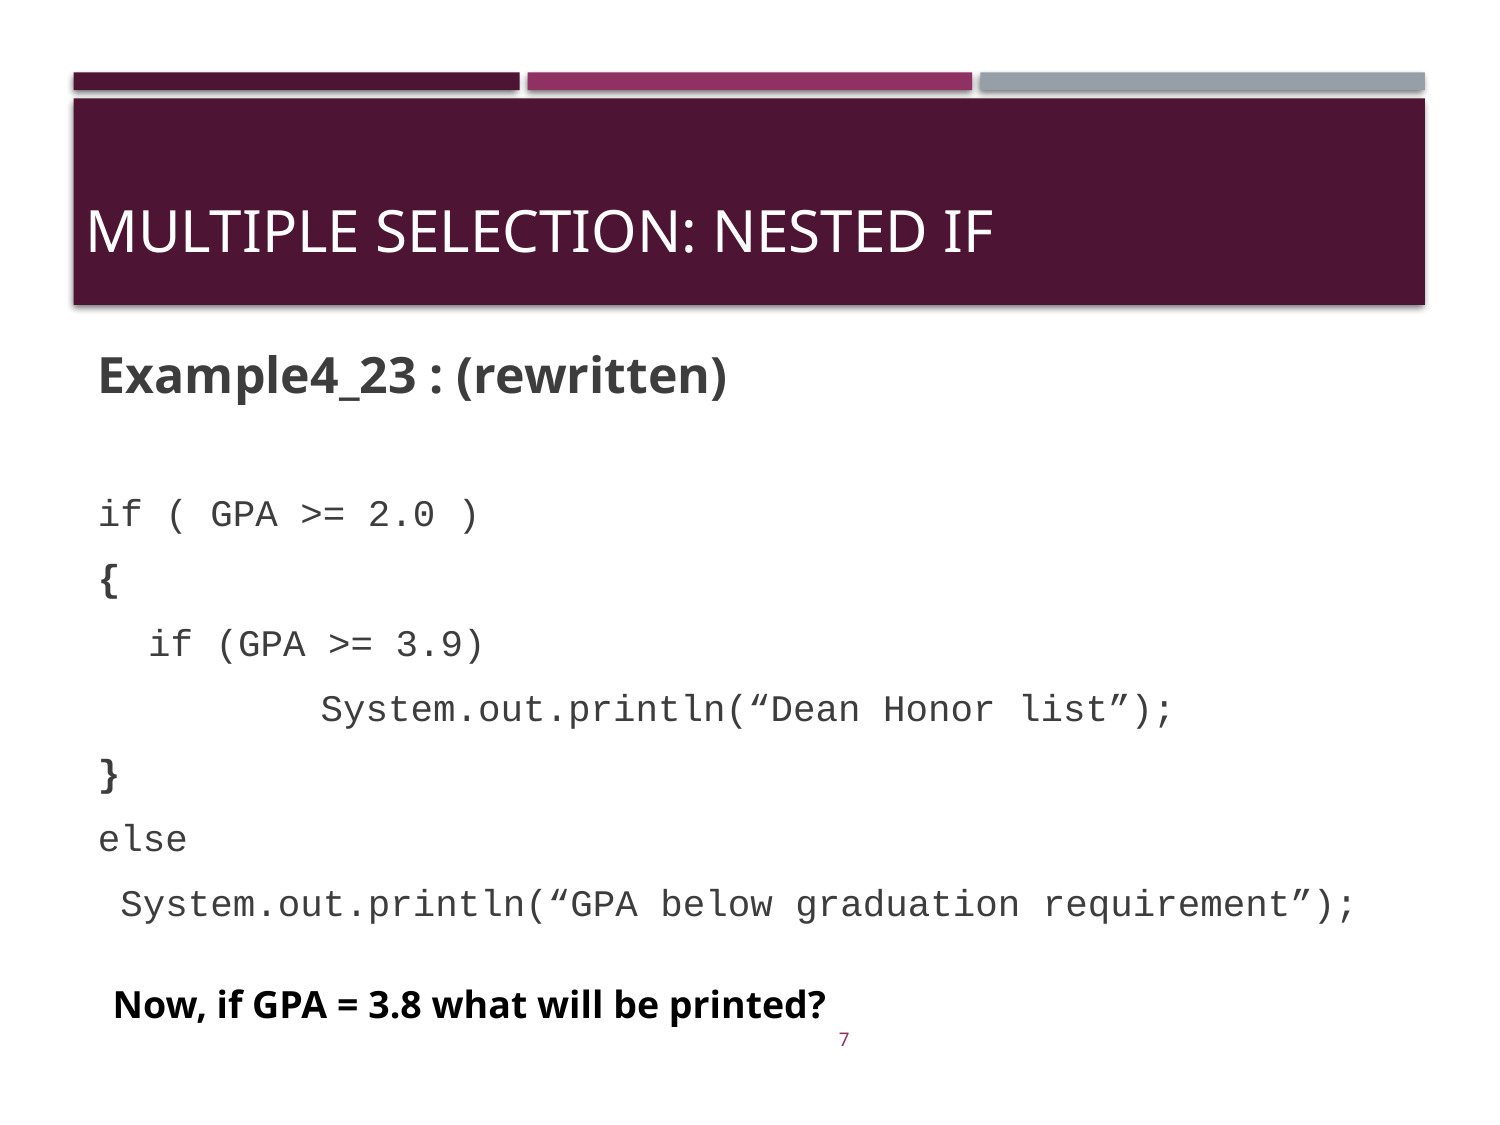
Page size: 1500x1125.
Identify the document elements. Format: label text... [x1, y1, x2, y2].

list Example4_23 : (rewritten) if ( GPA >= 2.0 ) { if (GPA >= 3.9) System.out.println(“Dean Honor list”); } else System.out.println(“GPA below graduation requirement”); [82, 246, 1471, 1022]
slide_number 7 [65, 1010, 865, 1070]
text_box Now, if GPA = 3.8 what will be printed? [97, 973, 1073, 1033]
title Multiple Selection: Nested if [70, 83, 1346, 272]
